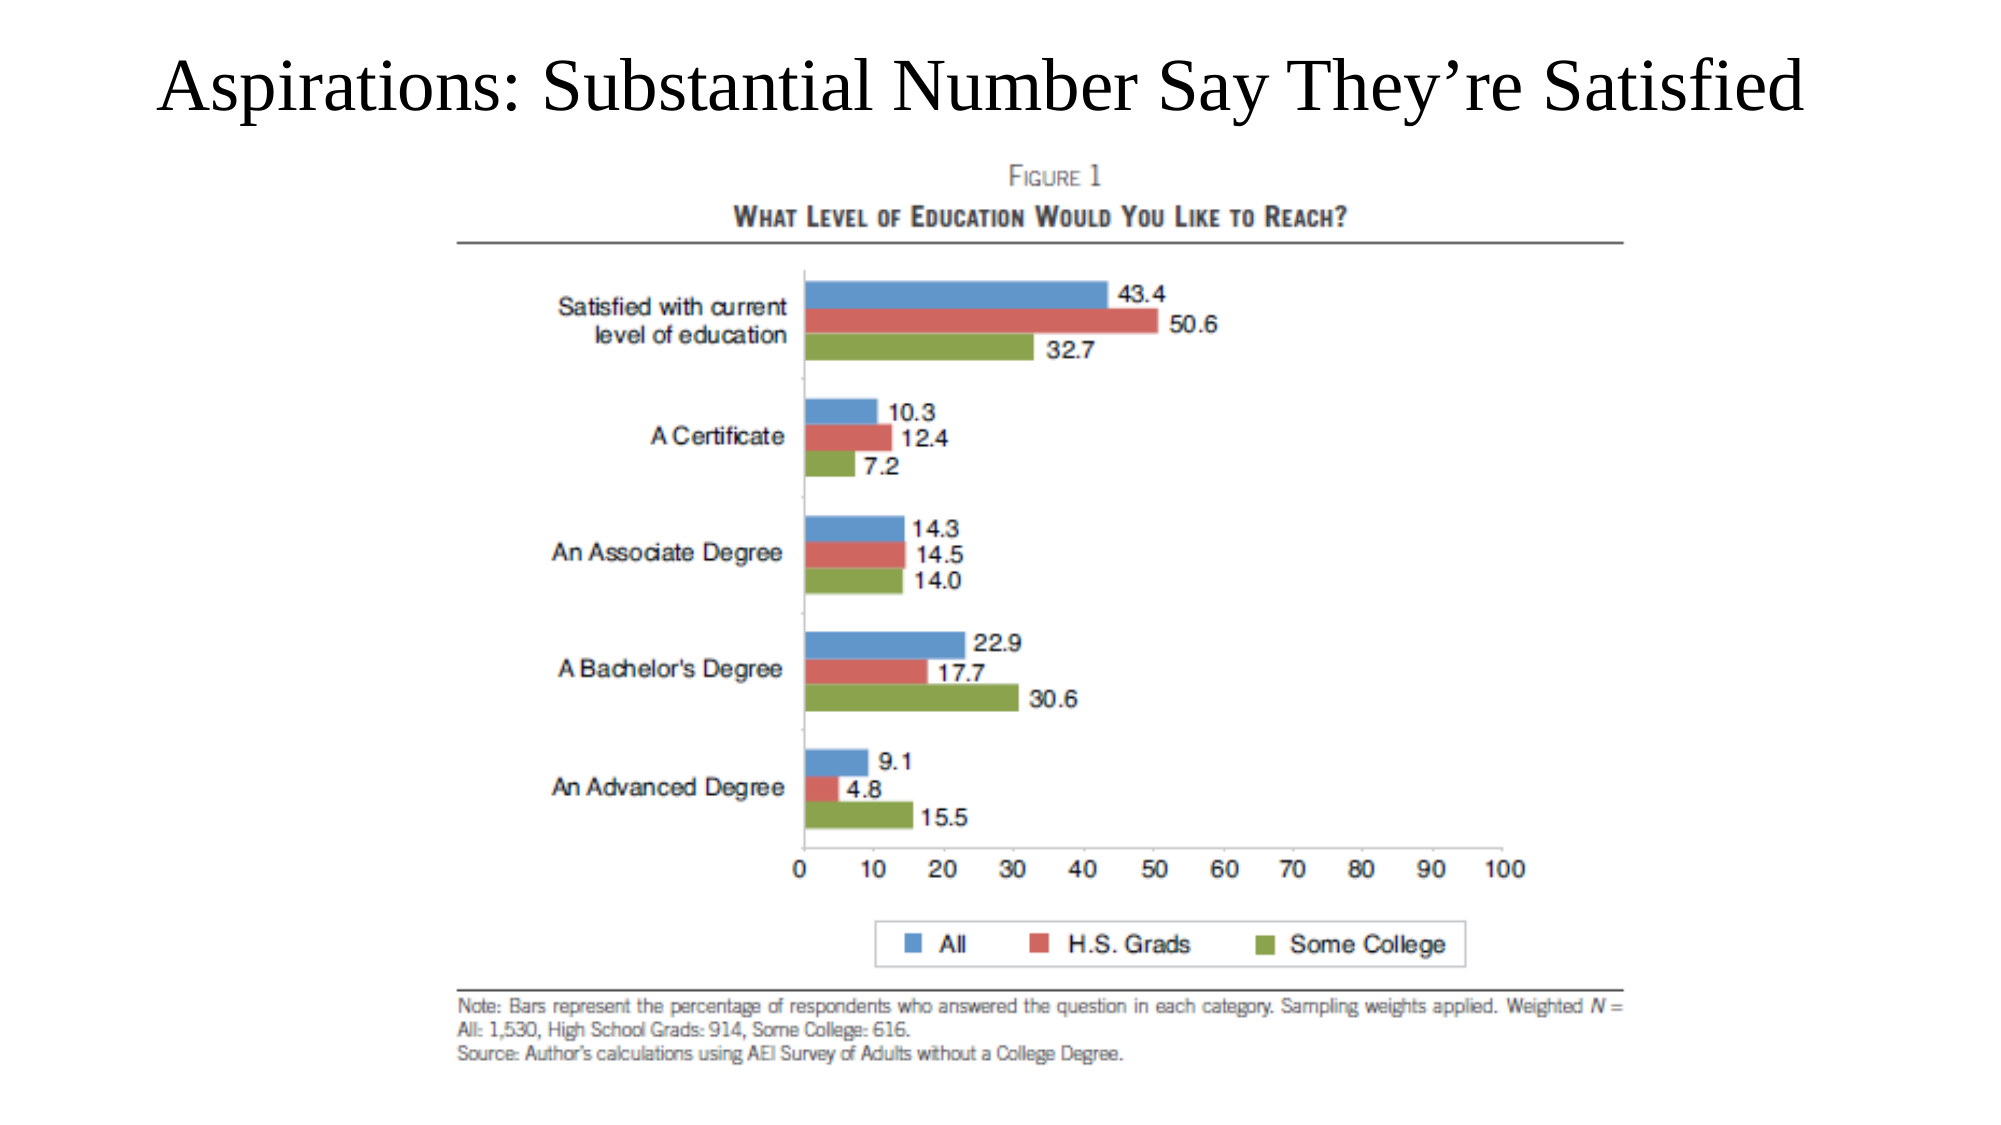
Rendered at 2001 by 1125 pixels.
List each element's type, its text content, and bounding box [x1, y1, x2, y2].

picture [438, 152, 1648, 1076]
title Aspirations: Substantial Number Say They’re Satisfied [141, 0, 1960, 196]
